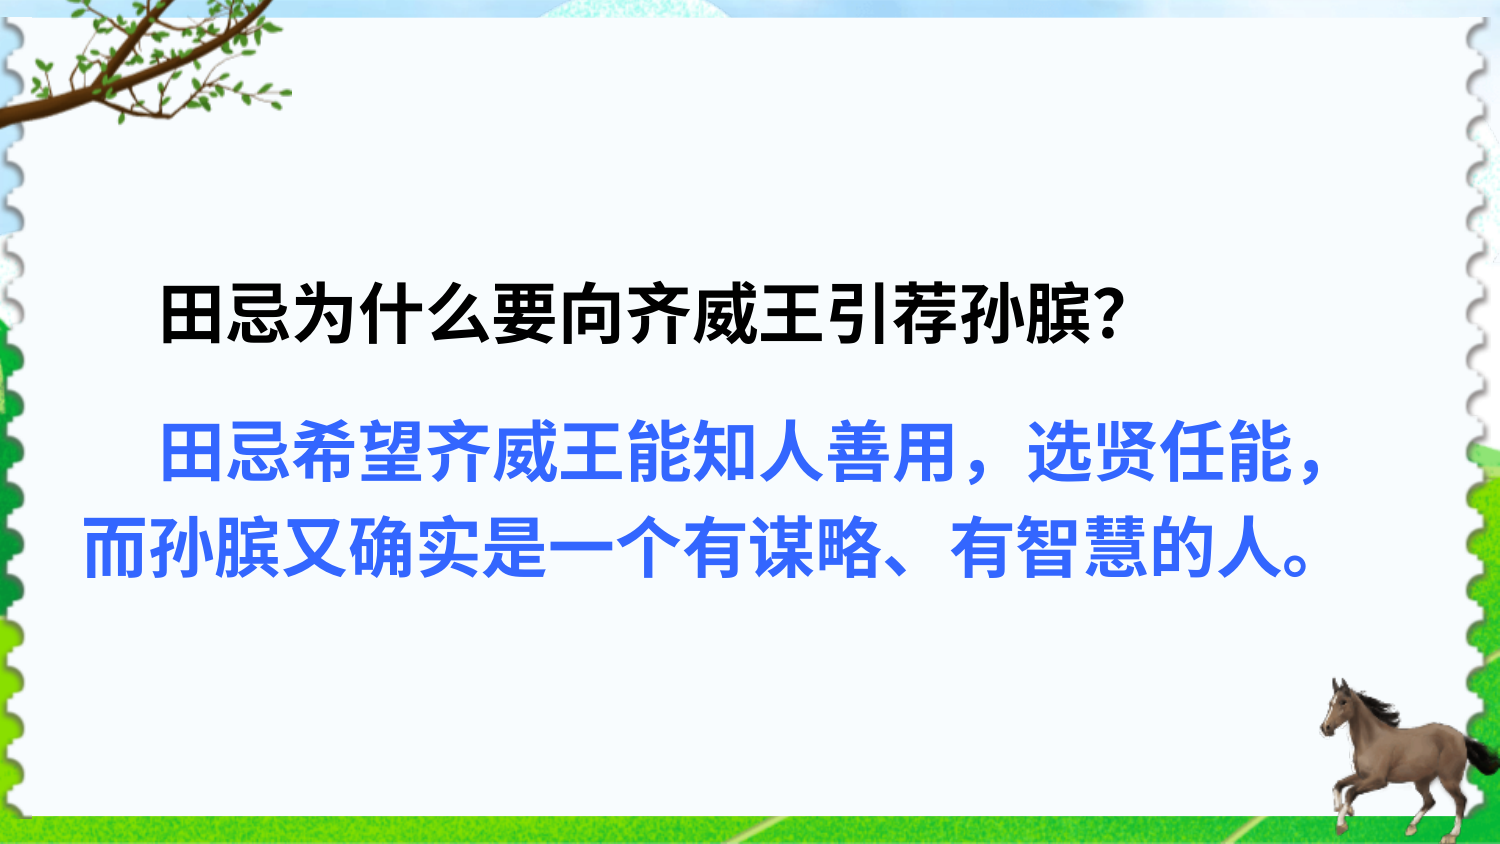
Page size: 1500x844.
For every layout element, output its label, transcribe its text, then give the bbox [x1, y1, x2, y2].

text_box 田忌为什么要向齐威王引荐孙膑？ [66, 244, 1388, 360]
picture [0, 0, 1500, 844]
text_box 田忌希望齐威王能知人善用，选贤任能，而孙膑又确实是一个有谋略、有智慧的人。 [66, 386, 1436, 593]
